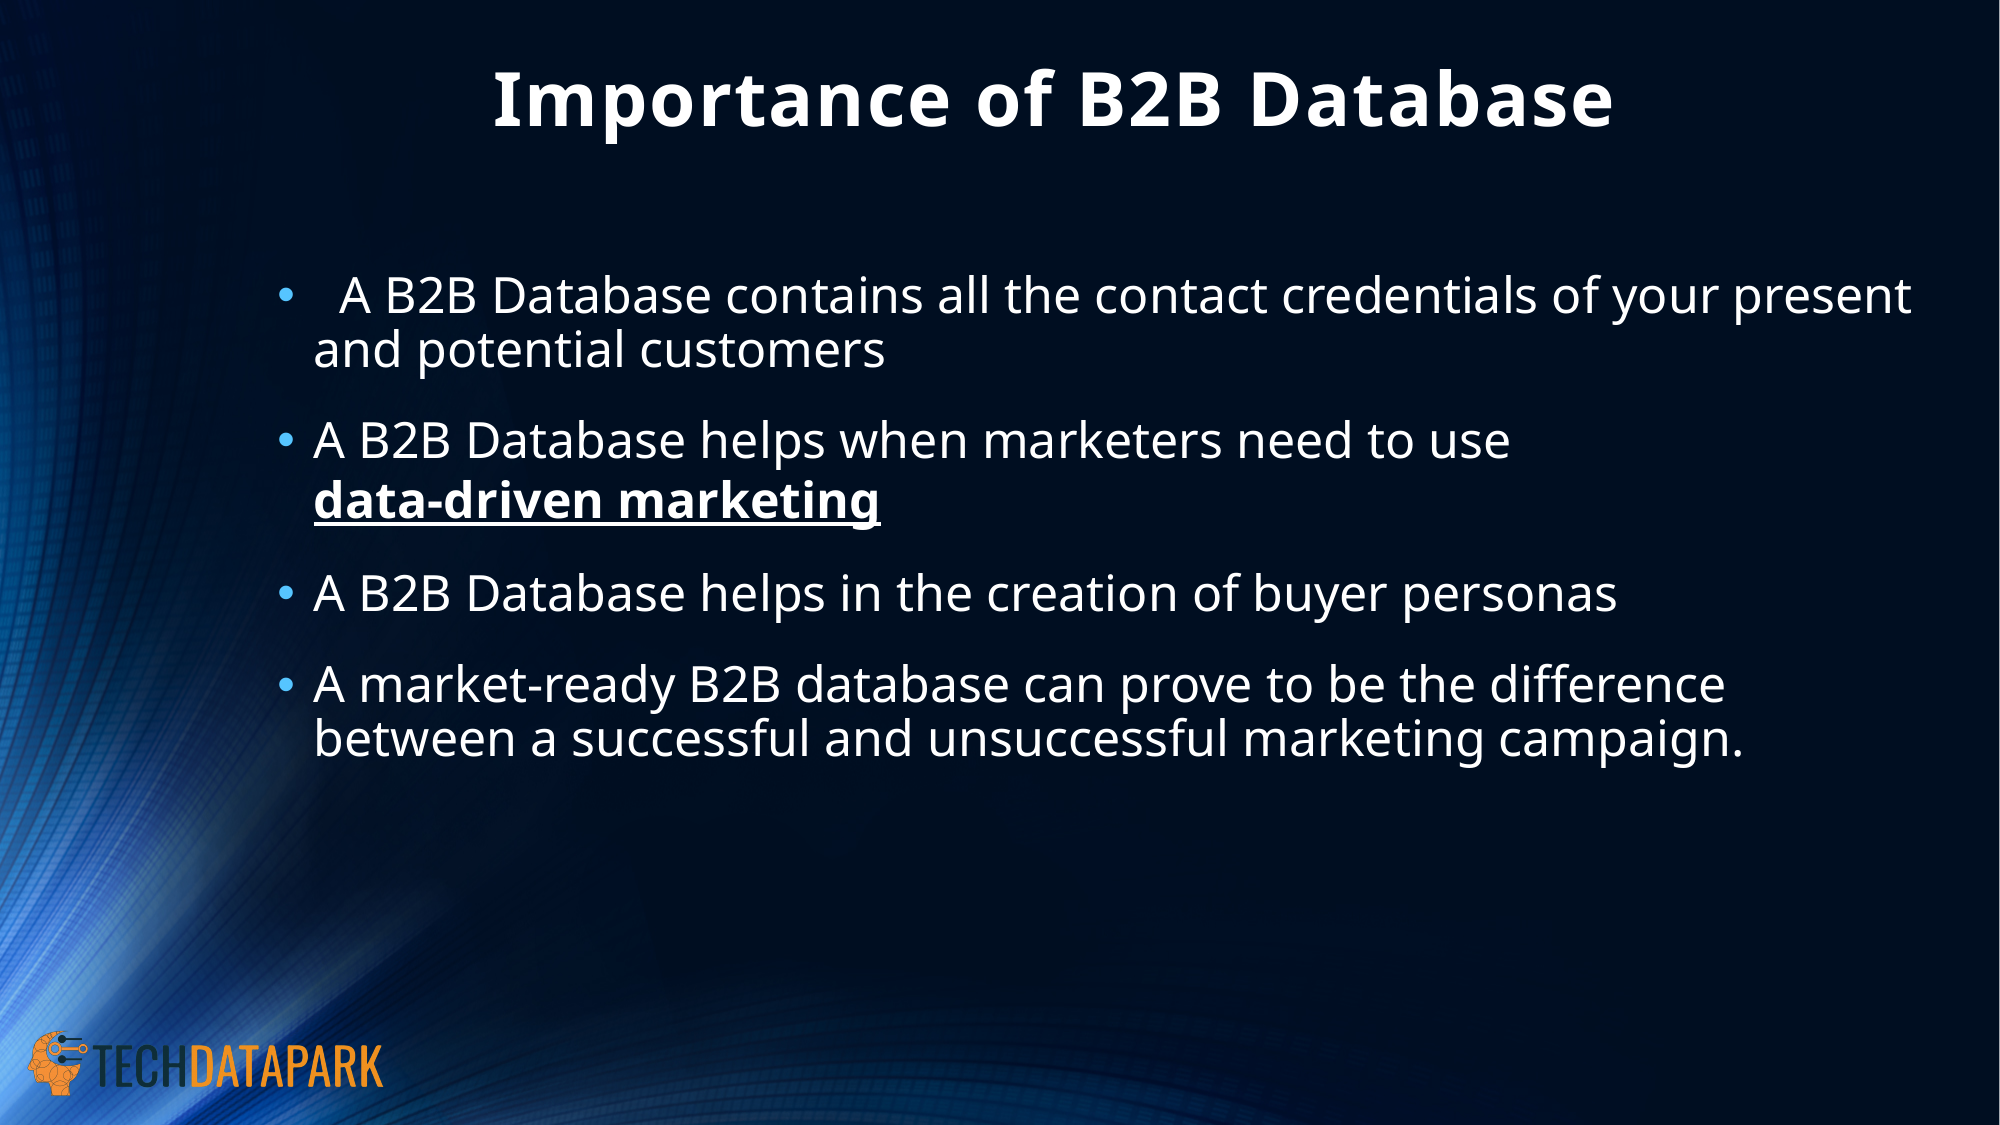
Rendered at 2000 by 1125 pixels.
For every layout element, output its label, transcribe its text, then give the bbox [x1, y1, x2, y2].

title Importance of B2B Database [274, 50, 1900, 150]
picture [0, 0, 2000, 1125]
list A B2B Database contains all the contact credentials of your present and potential customers A B2B Database helps when marketers need to use data-driven marketing A B2B Database helps in the creation of buyer personas A market-ready B2B database can prove to be the difference between a successful and unsuccessful marketing campaign. [262, 262, 1950, 838]
